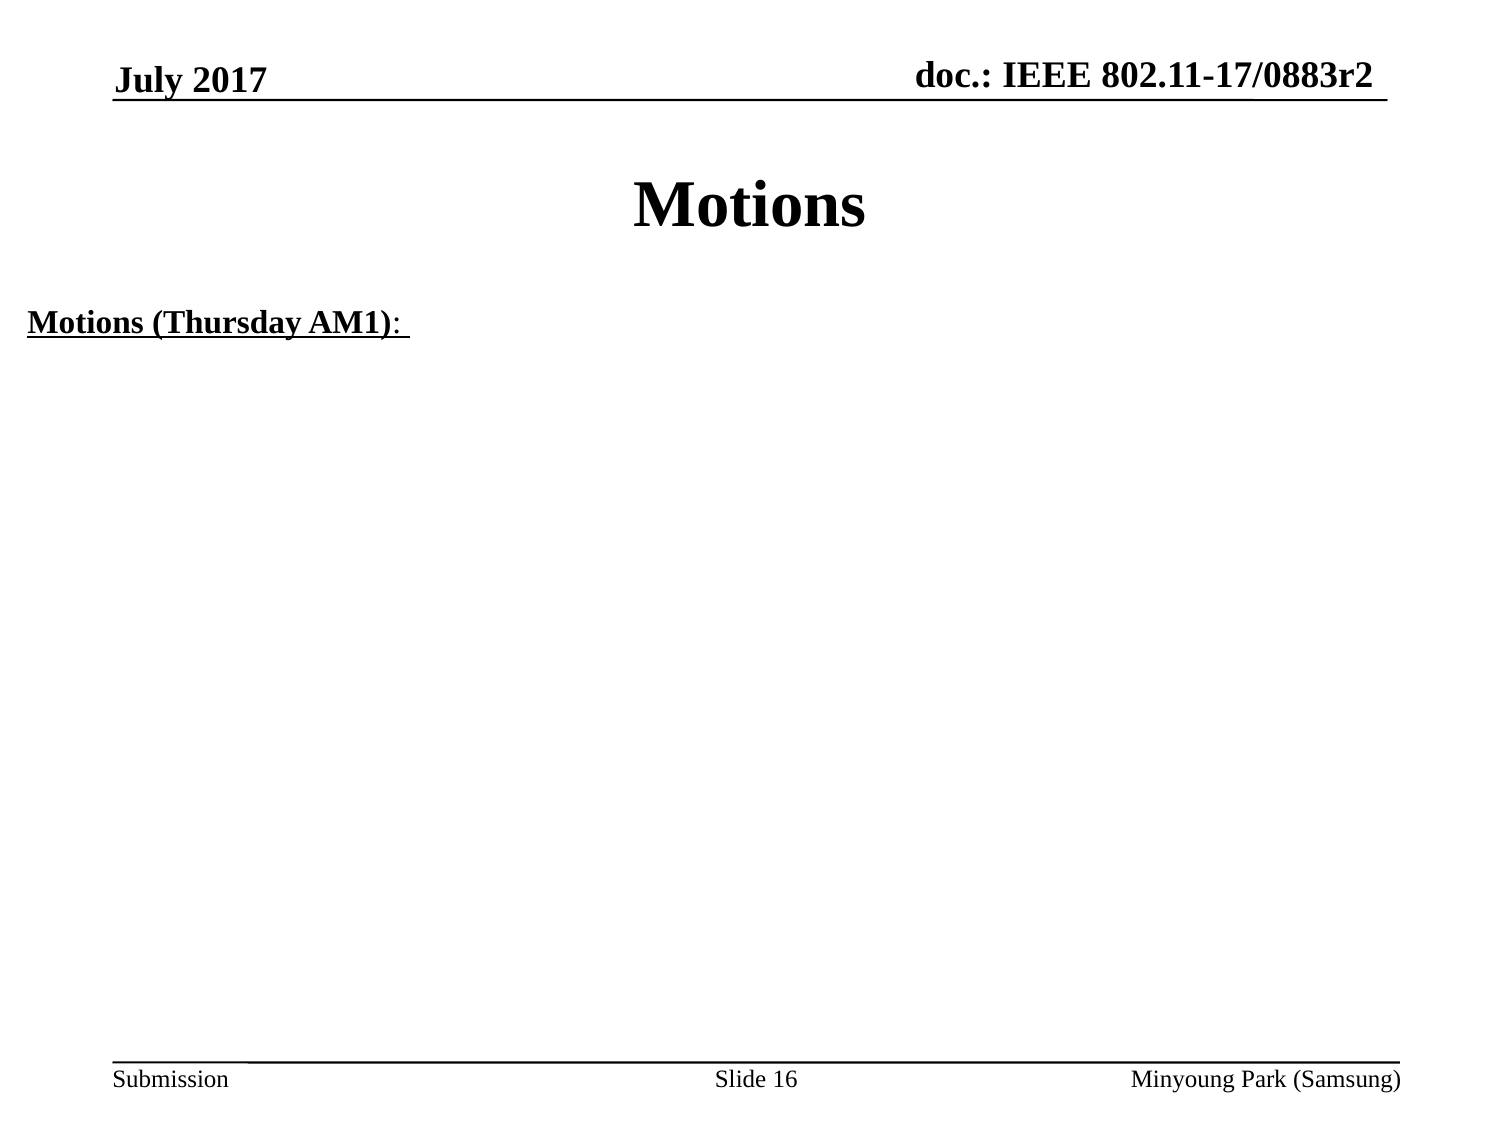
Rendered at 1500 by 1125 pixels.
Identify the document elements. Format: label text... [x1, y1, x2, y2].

slide_number Slide 16 [712, 1061, 800, 1093]
footer Minyoung Park (Samsung) [949, 1061, 1402, 1093]
text_box Motions (Thursday AM1): [12, 293, 1488, 468]
title Motions [112, 112, 1388, 288]
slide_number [114, 54, 374, 101]
